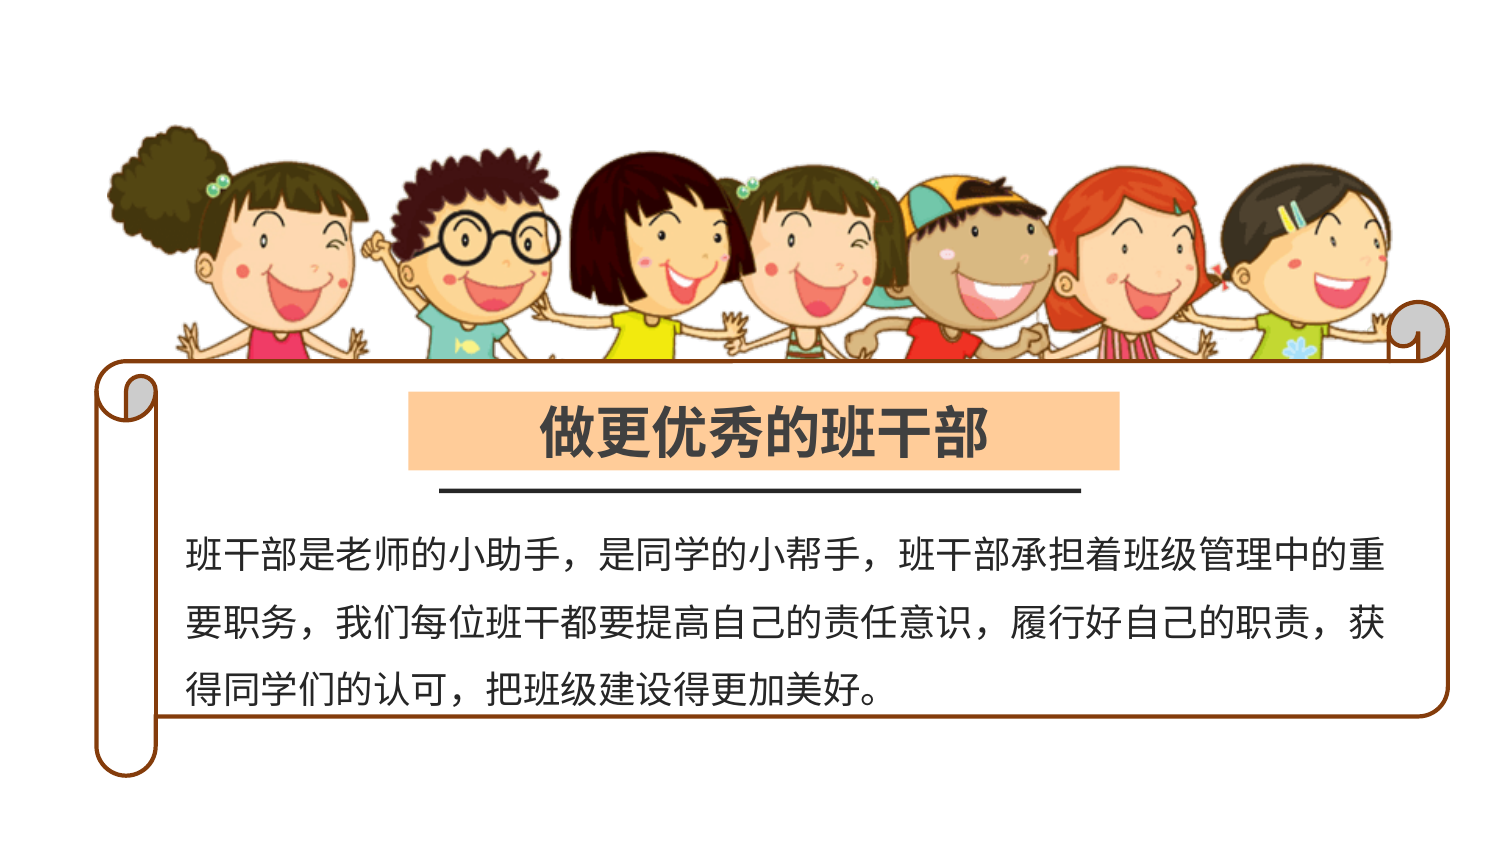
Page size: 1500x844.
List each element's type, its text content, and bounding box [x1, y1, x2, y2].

text_box 班干部是老师的小助手，是同学的小帮手，班干部承担着班级管理中的重要职务，我们每位班干都要提高自己的责任意识，履行好自己的职责，获得同学们的认可，把班级建设得更加美好。 [174, 502, 1406, 717]
text_box [95, 300, 1449, 777]
text_box [438, 488, 1082, 494]
picture [107, 124, 1402, 488]
